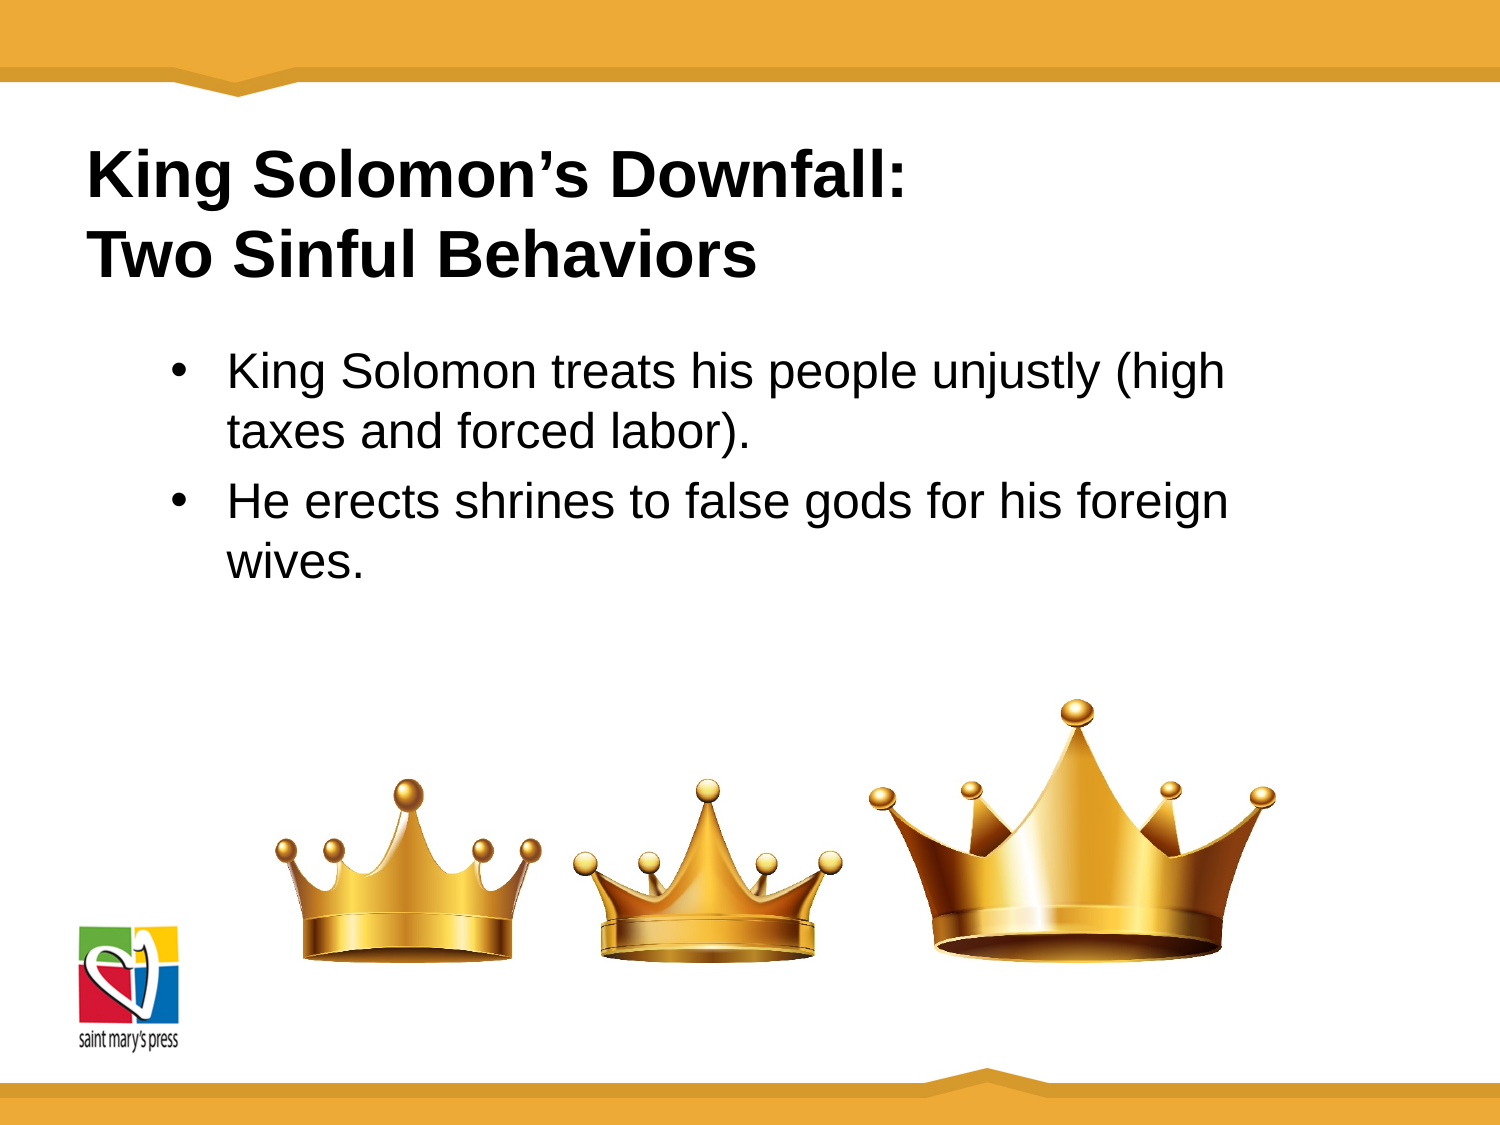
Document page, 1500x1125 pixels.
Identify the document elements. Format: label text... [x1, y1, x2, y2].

list King Solomon treats his people unjustly (high taxes and forced labor). He erects shrines to false gods for his foreign wives. [155, 331, 1350, 938]
title King Solomon’s Downfall: Two Sinful Behaviors [71, 147, 1421, 275]
picture [0, 0, 1500, 1125]
